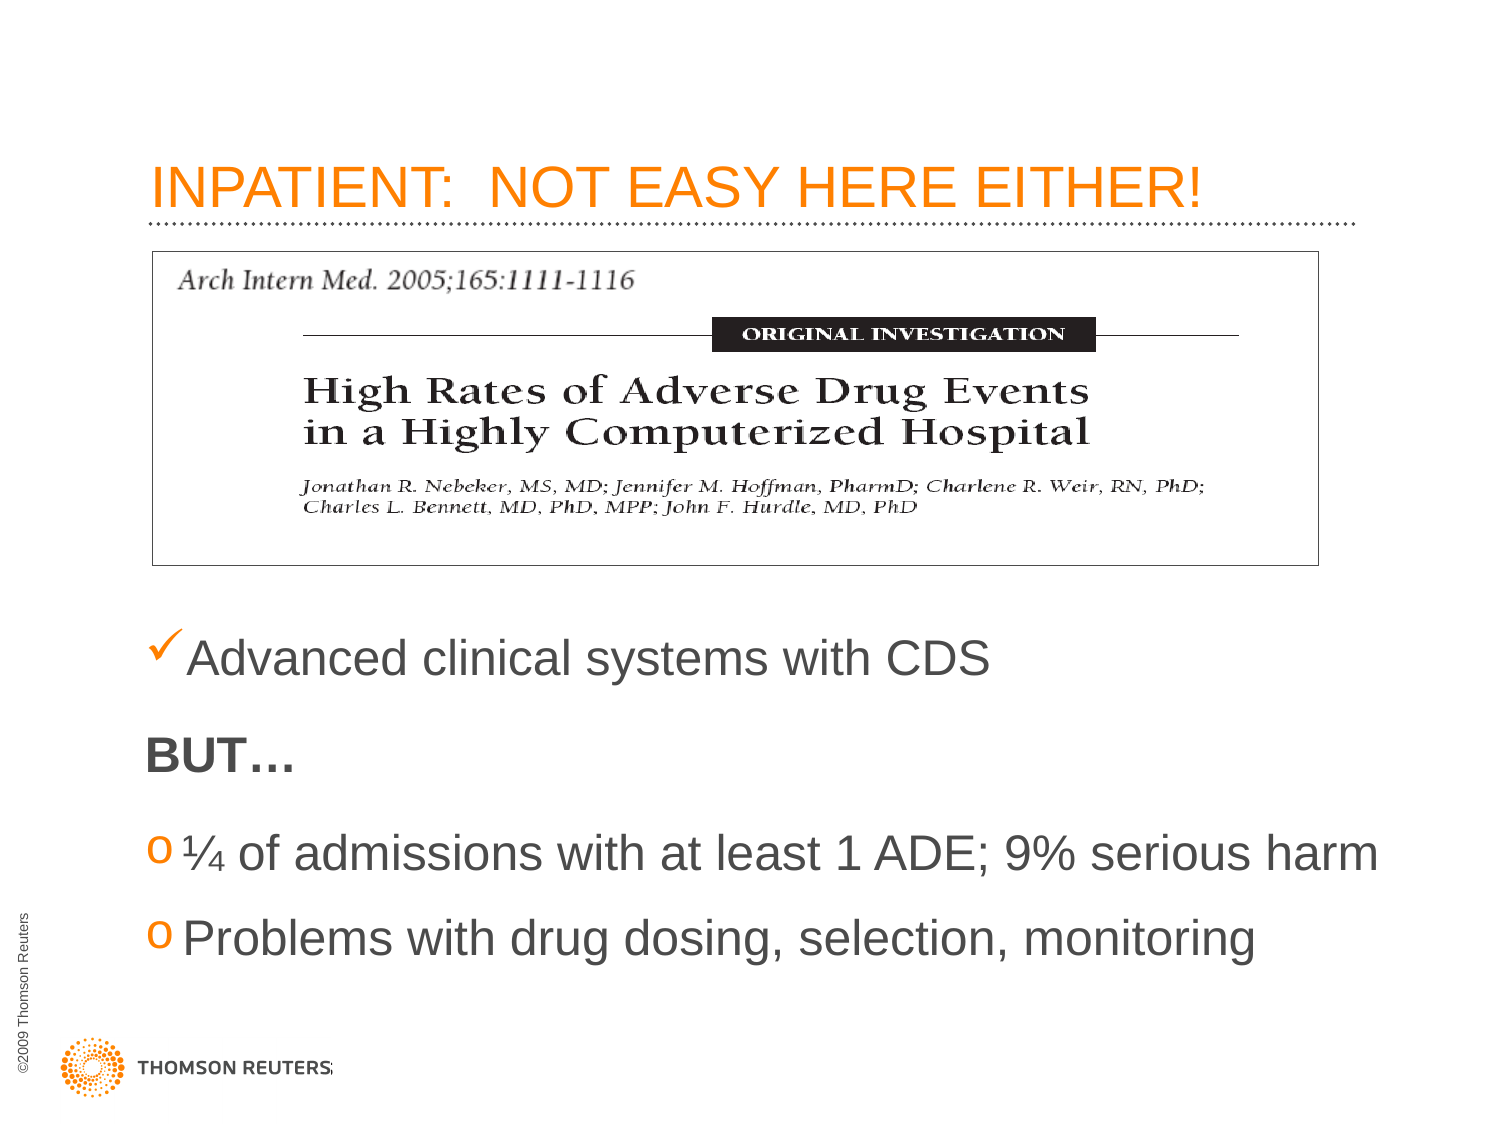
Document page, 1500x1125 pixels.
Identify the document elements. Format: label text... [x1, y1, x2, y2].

title INPATIENT: NOT EASY HERE EITHER! [150, 82, 1360, 221]
picture [60, 1037, 333, 1125]
list Advanced clinical systems with CDS BUT… ¼ of admissions with at least 1 ADE; 9% serious harm Problems with drug dosing, selection, monitoring [144, 625, 1449, 1013]
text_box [151, 239, 1319, 566]
